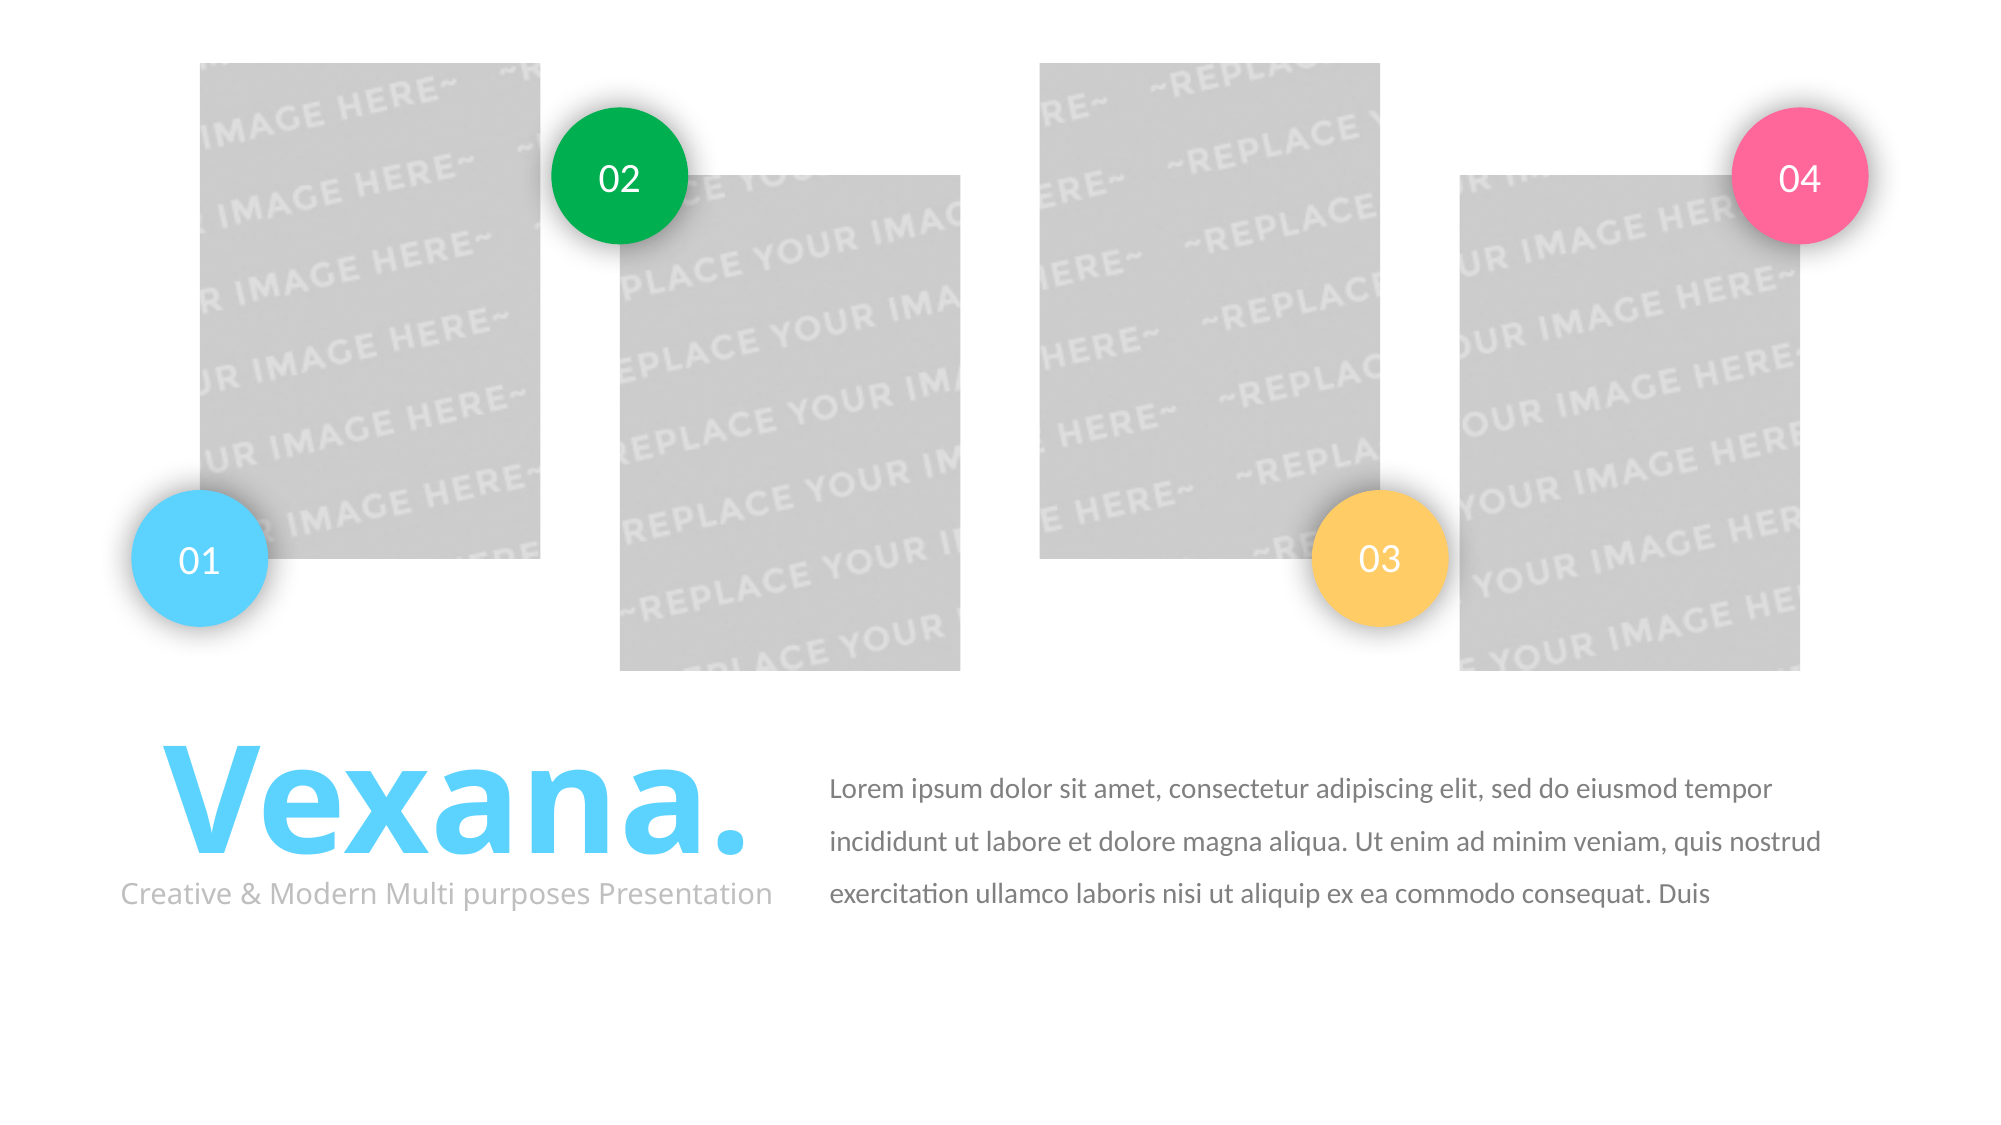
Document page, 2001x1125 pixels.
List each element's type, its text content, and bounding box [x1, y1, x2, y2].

picture [199, 63, 541, 559]
text_box [1310, 489, 1450, 628]
text_box [550, 106, 690, 246]
picture [1039, 63, 1381, 559]
picture [619, 175, 961, 671]
text_box [130, 489, 270, 628]
text_box Lorem ipsum dolor sit amet, consectetur adipiscing elit, sed do eiusmod tempor incididunt ut labore et dolore magna aliqua. Ut enim ad minim veniam, quis nostrud exercitation ullamco laboris nisi ut aliquip ex ea commodo consequat. Duis [814, 744, 1901, 917]
text_box Creative & Modern Multi purposes Presentation [105, 868, 789, 918]
text_box 03 [1326, 523, 1434, 589]
text_box Vexana. [148, 696, 827, 892]
text_box 04 [1746, 143, 1854, 208]
picture [1459, 175, 1801, 671]
text_box 01 [146, 525, 254, 591]
text_box [1730, 106, 1870, 246]
text_box 02 [566, 143, 674, 208]
